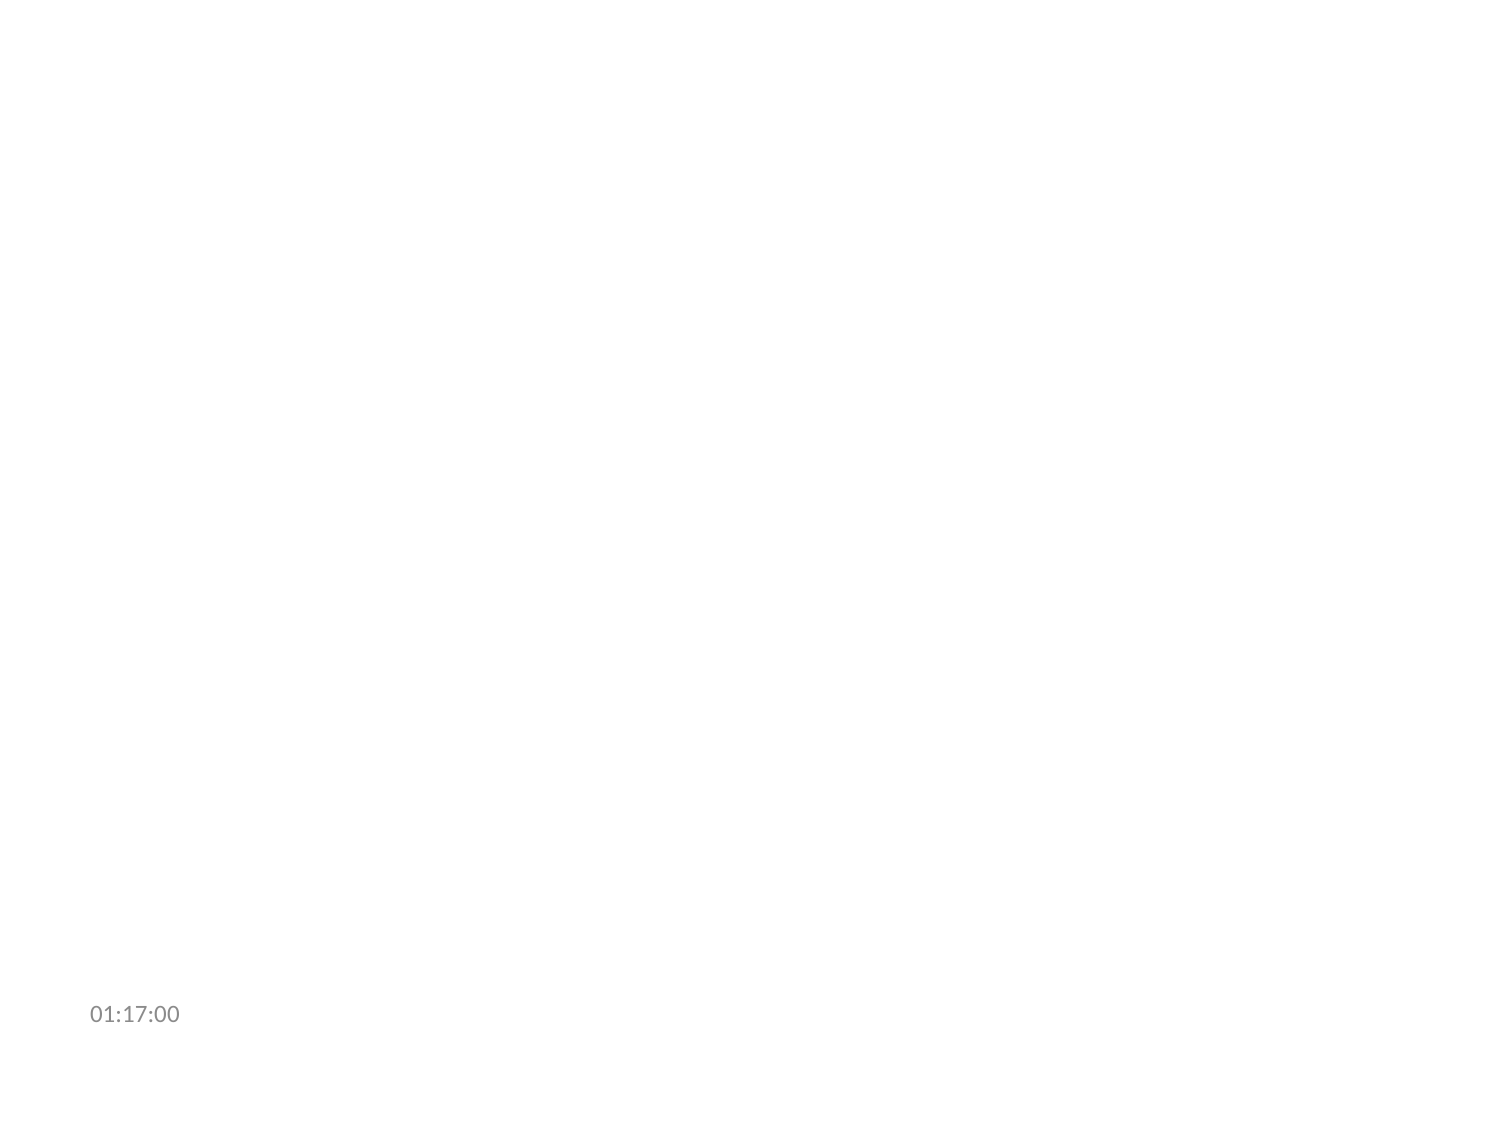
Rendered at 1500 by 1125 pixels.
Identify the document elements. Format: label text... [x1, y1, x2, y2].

text_box 15:35:09 [75, 982, 425, 1043]
